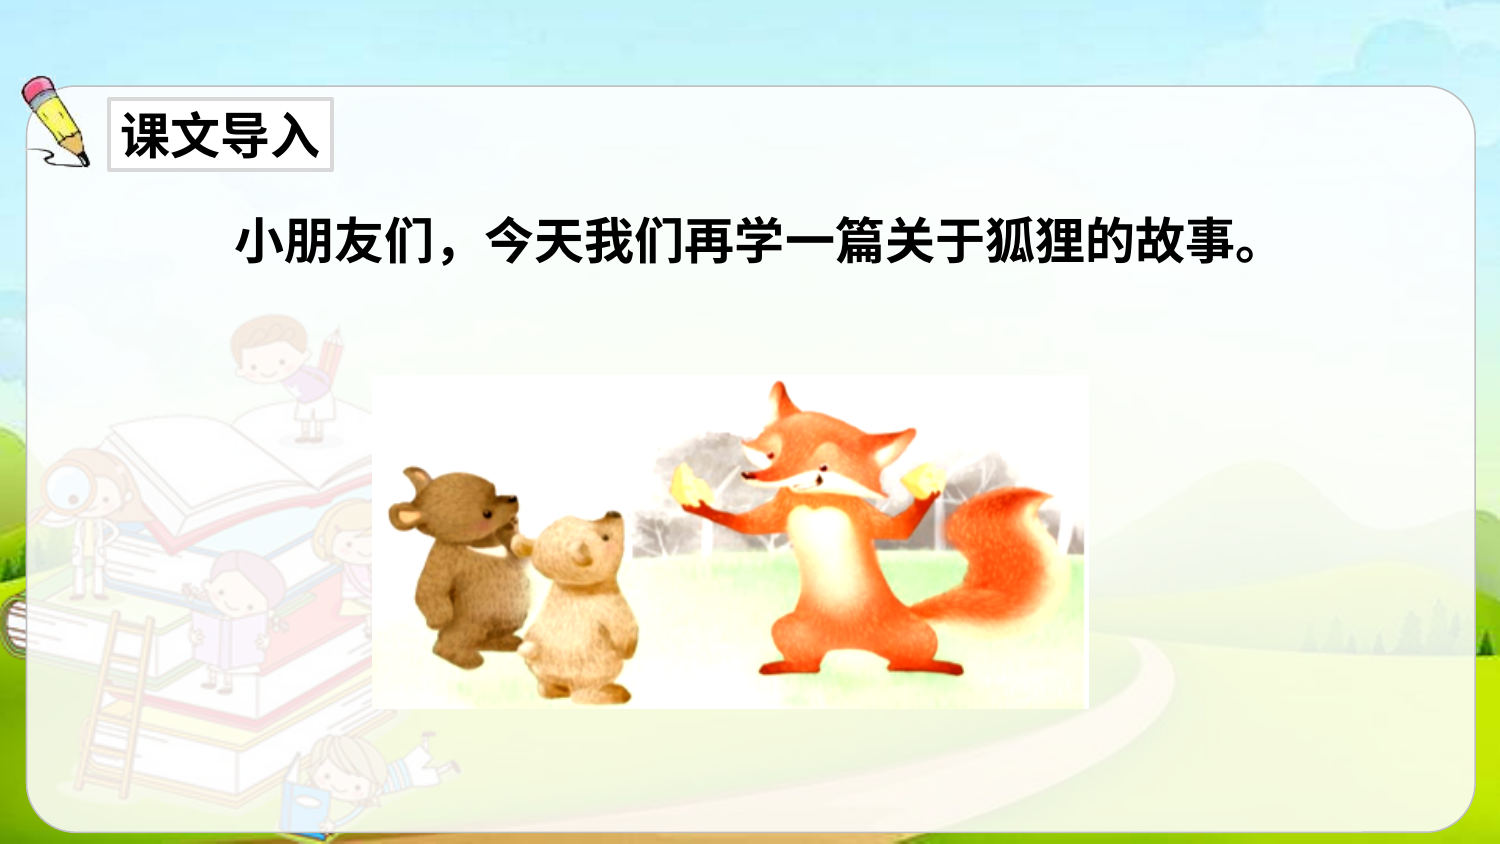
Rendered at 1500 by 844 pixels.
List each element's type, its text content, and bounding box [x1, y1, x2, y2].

picture [0, 0, 1500, 844]
text_box 课文导入 [118, 97, 334, 172]
text_box 小朋友们，今天我们再学一篇关于狐狸的故事。 [223, 204, 1297, 276]
